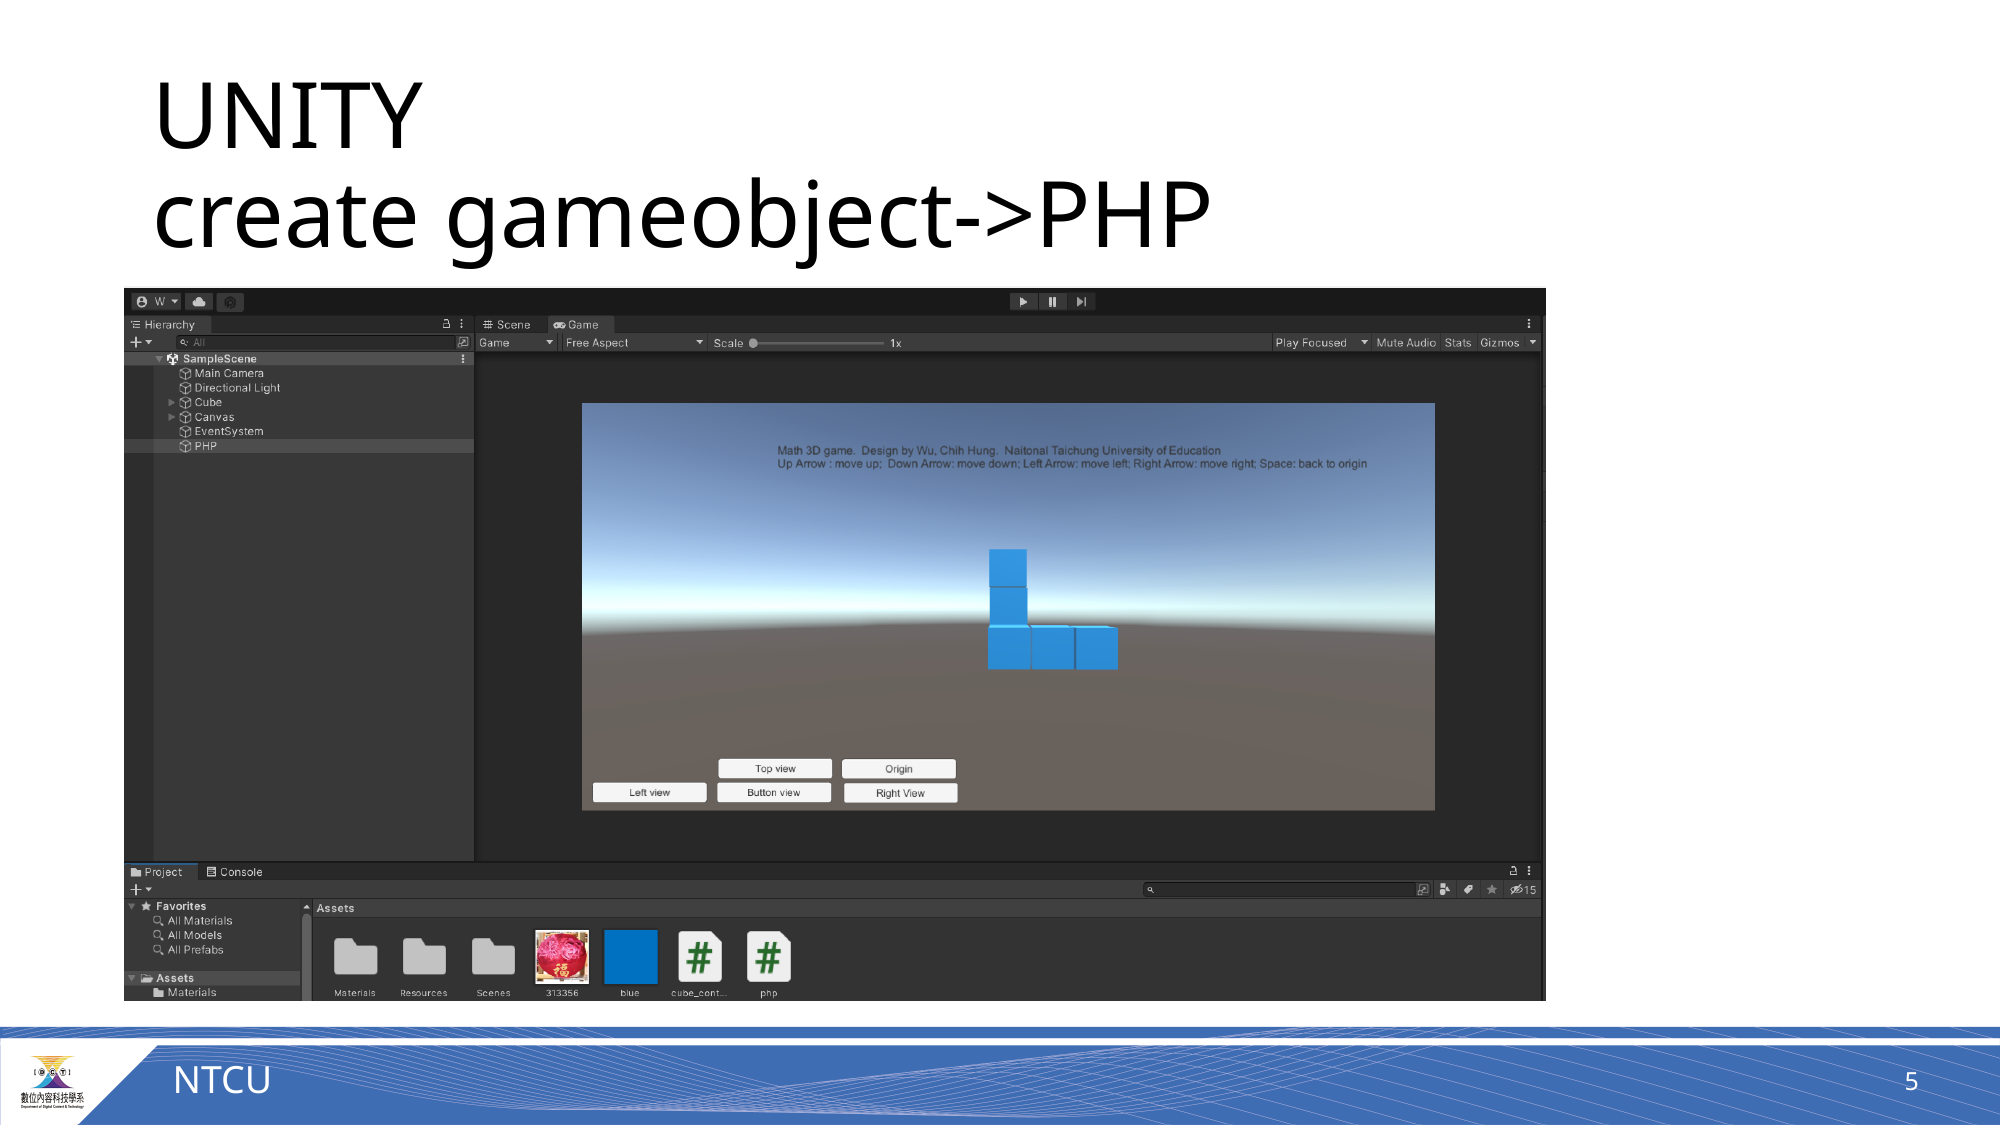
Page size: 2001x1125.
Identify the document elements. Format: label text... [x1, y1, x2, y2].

slide_number 5 [1483, 1052, 1934, 1113]
title UNITY create gameobject->PHP [137, 59, 1863, 278]
picture [0, 0, 2000, 1125]
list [124, 286, 1546, 1001]
